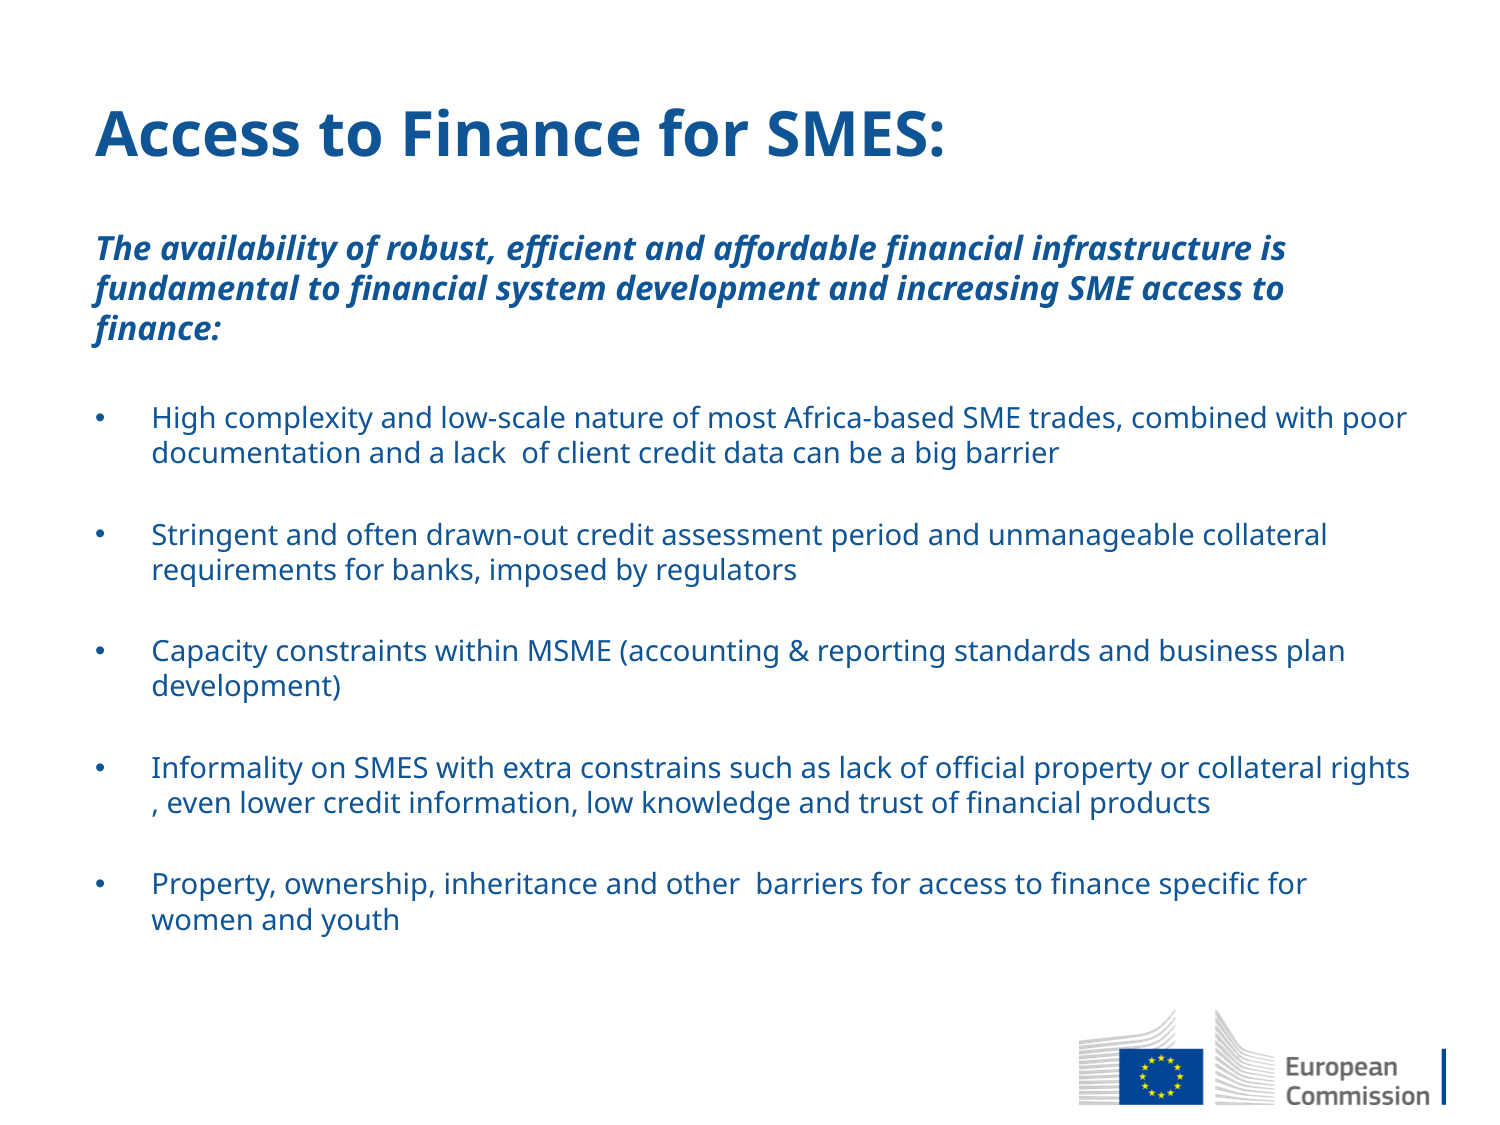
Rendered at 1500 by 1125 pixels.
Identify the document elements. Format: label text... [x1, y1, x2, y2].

title Access to Finance for SMES: [79, 54, 1431, 209]
list The availability of robust, efficient and affordable financial infrastructure is fundamental to financial system development and increasing SME access to finance: High complexity and low-scale nature of most Africa-based SME trades, combined with poor documentation and a lack of client credit data can be a big barrier Stringent and often drawn-out credit assessment period and unmanageable collateral requirements for banks, imposed by regulators Capacity constraints within MSME (accounting & reporting standards and business plan development) Informality on SMES with extra constrains such as lack of official property or collateral rights , even lower credit information, low knowledge and trust of financial products Property, ownership, inheritance and other barriers for access to finance specific for women and youth [79, 219, 1431, 817]
picture [1078, 1008, 1447, 1106]
